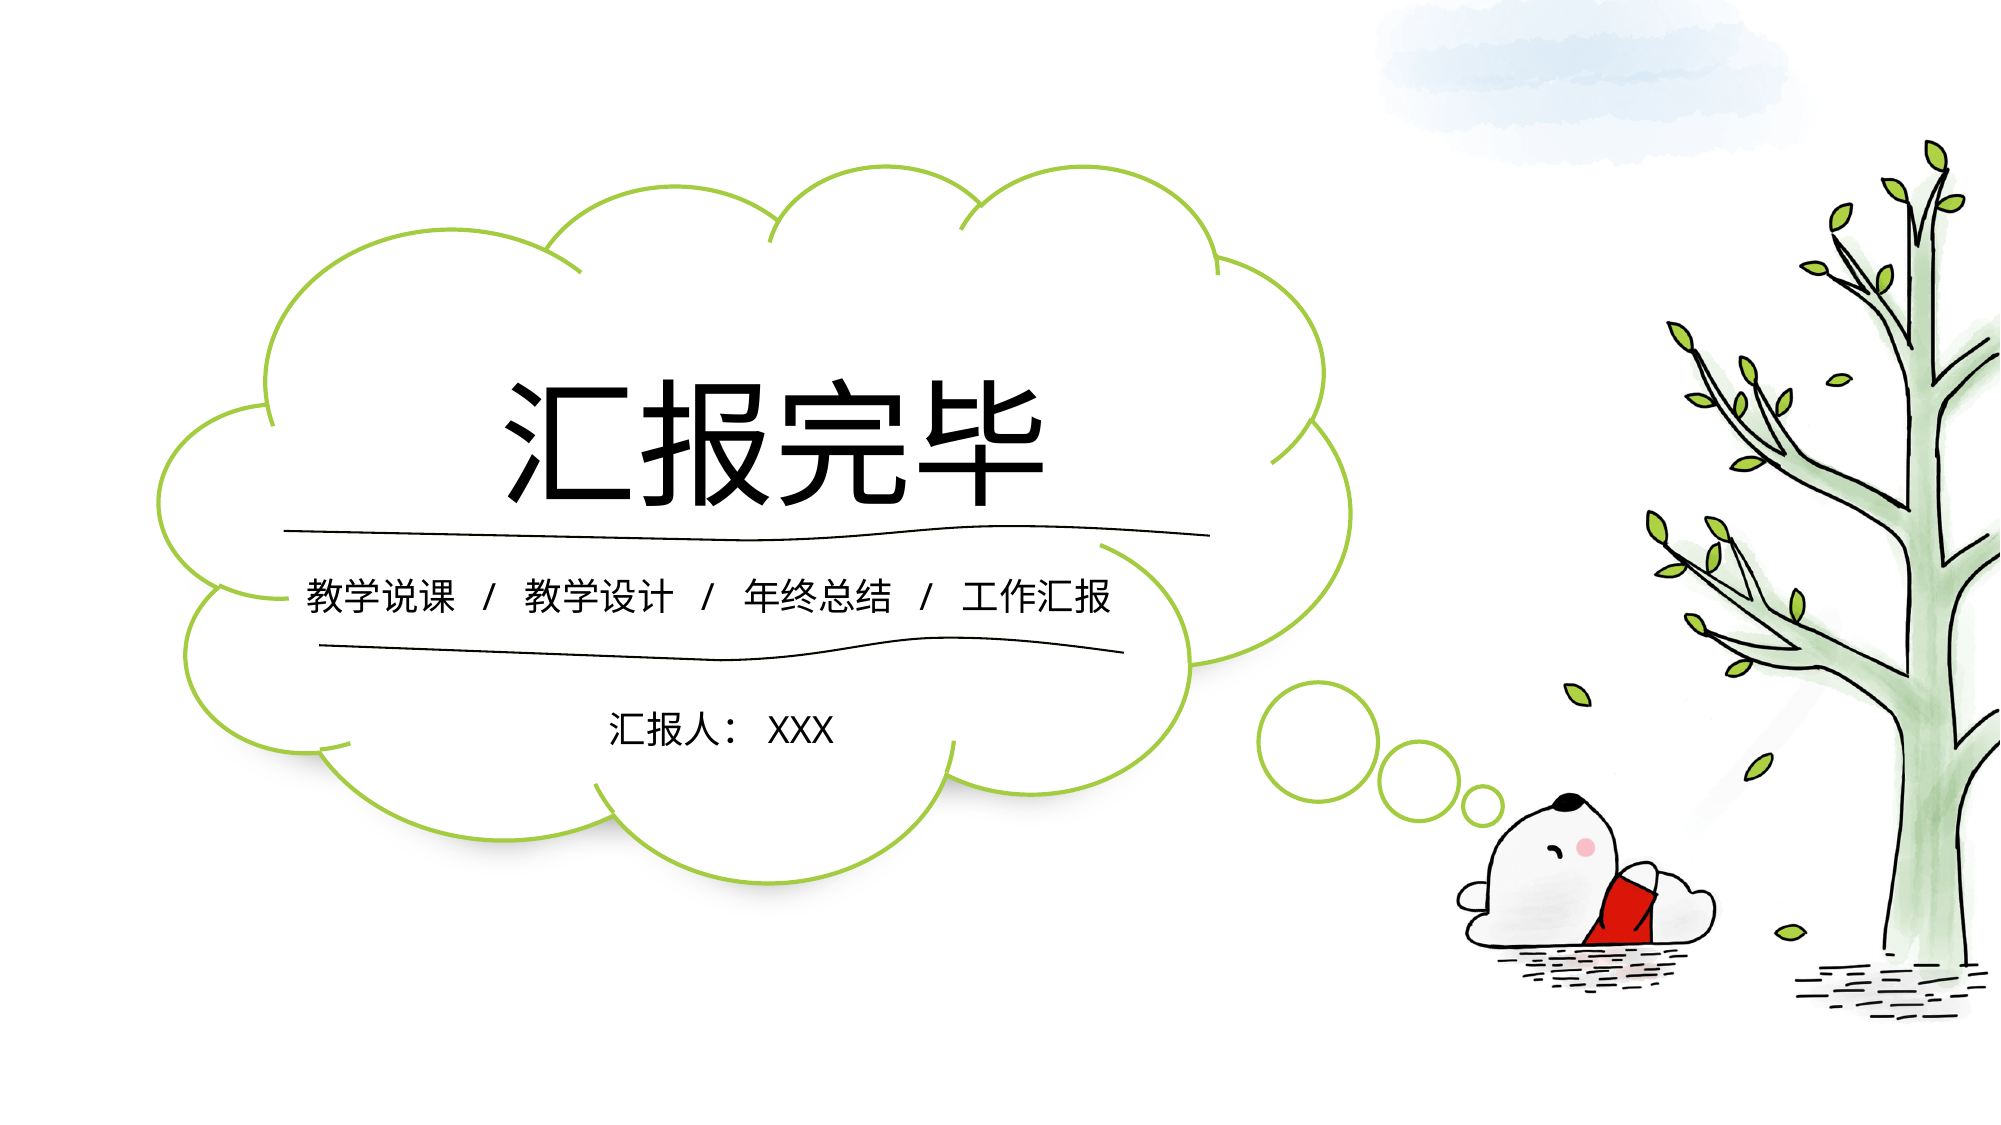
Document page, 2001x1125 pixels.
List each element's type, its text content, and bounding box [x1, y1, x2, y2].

text_box 汇报人：XXX [497, 698, 946, 759]
text_box [283, 525, 1210, 542]
text_box [157, 165, 1352, 885]
picture [1367, 0, 2000, 1125]
text_box [319, 636, 1124, 662]
text_box 教学说课 / 教学设计 / 年终总结 / 工作汇报 [208, 565, 1210, 626]
text_box [1257, 681, 1367, 803]
text_box 汇报完毕 [273, 350, 1276, 531]
